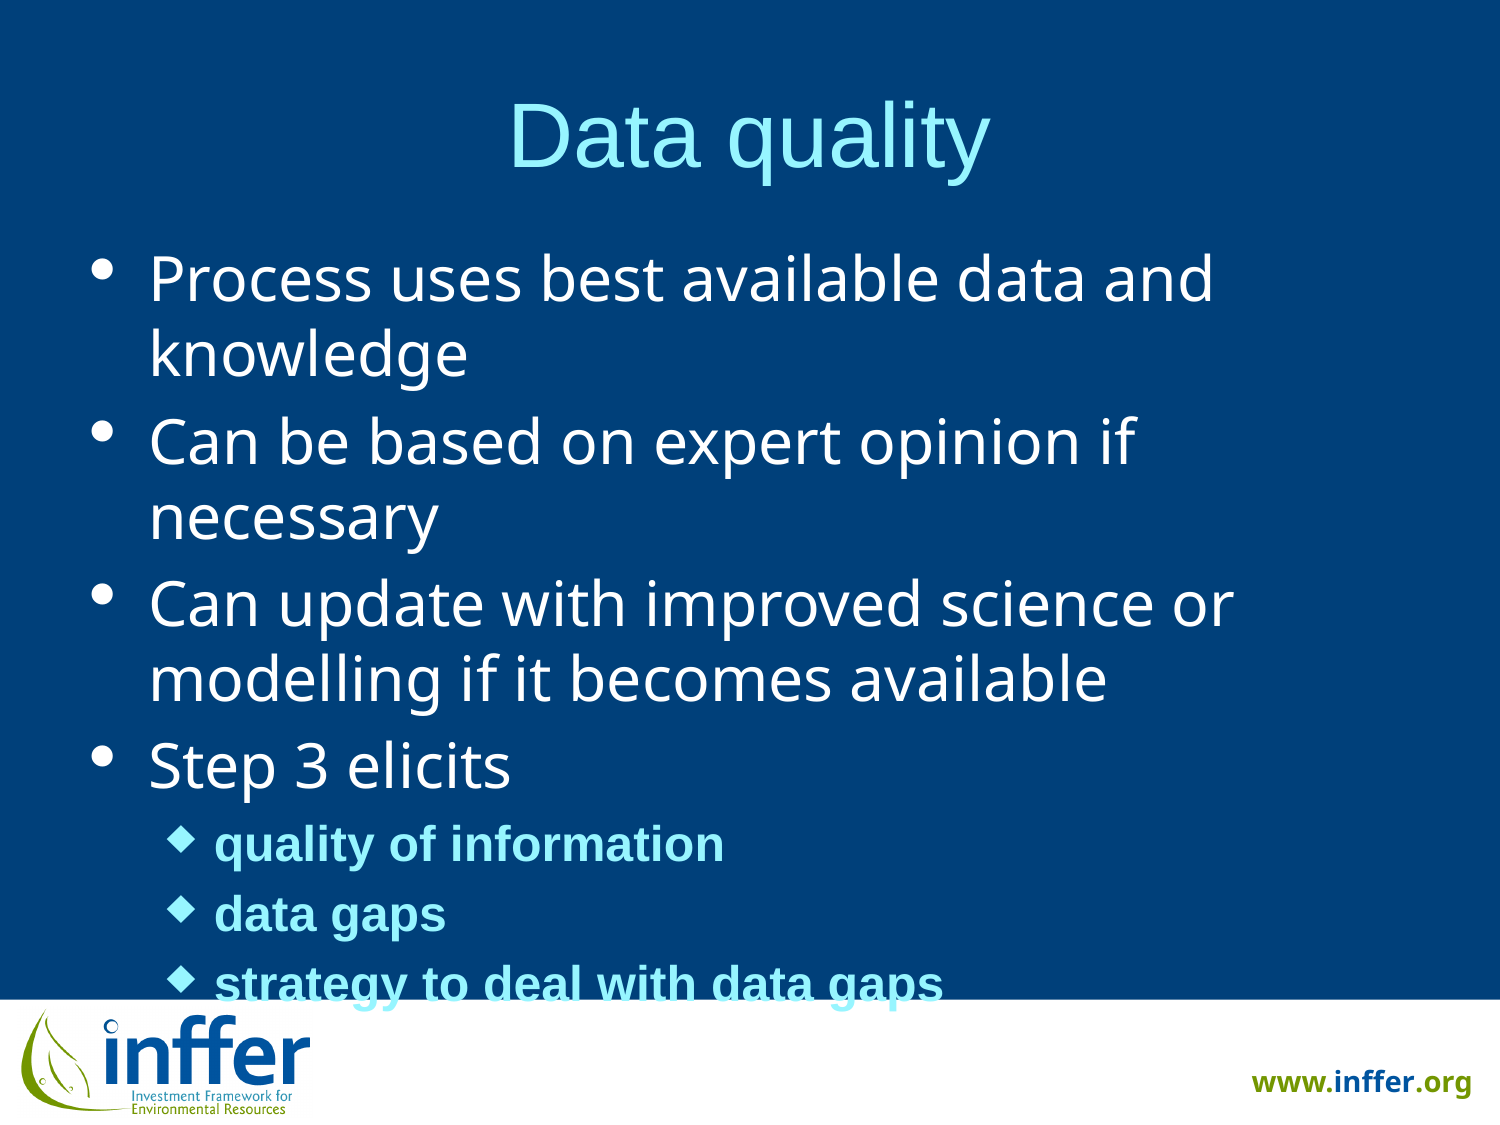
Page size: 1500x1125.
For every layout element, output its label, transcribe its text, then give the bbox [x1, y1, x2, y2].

list Process uses best available data and knowledge Can be based on expert opinion if necessary Can update with improved science or modelling if it becomes available Step 3 elicits quality of information data gaps strategy to deal with data gaps [76, 231, 1428, 1000]
picture [17, 1006, 313, 1118]
title Data quality [74, 37, 1426, 226]
